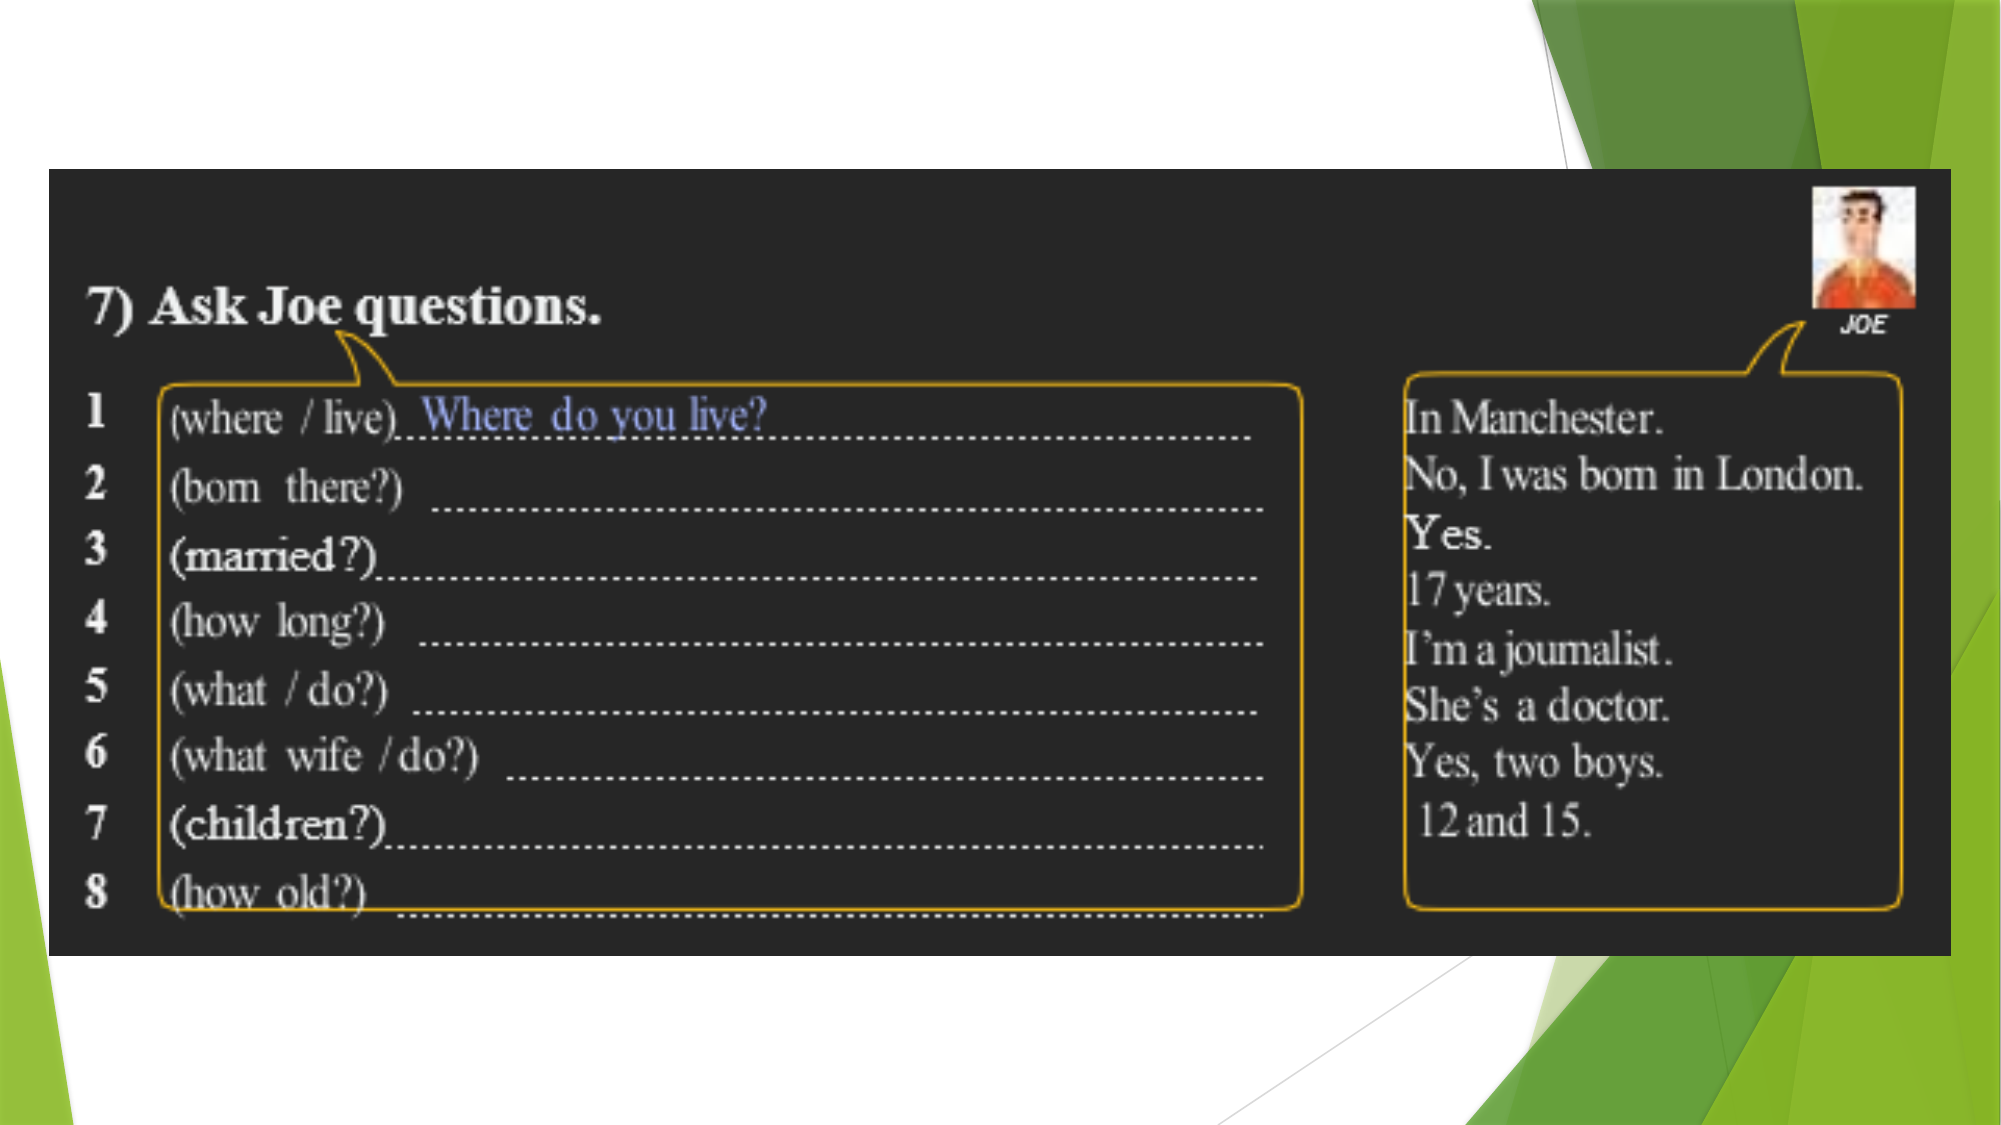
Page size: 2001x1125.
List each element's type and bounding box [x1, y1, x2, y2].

picture [48, 168, 1952, 957]
